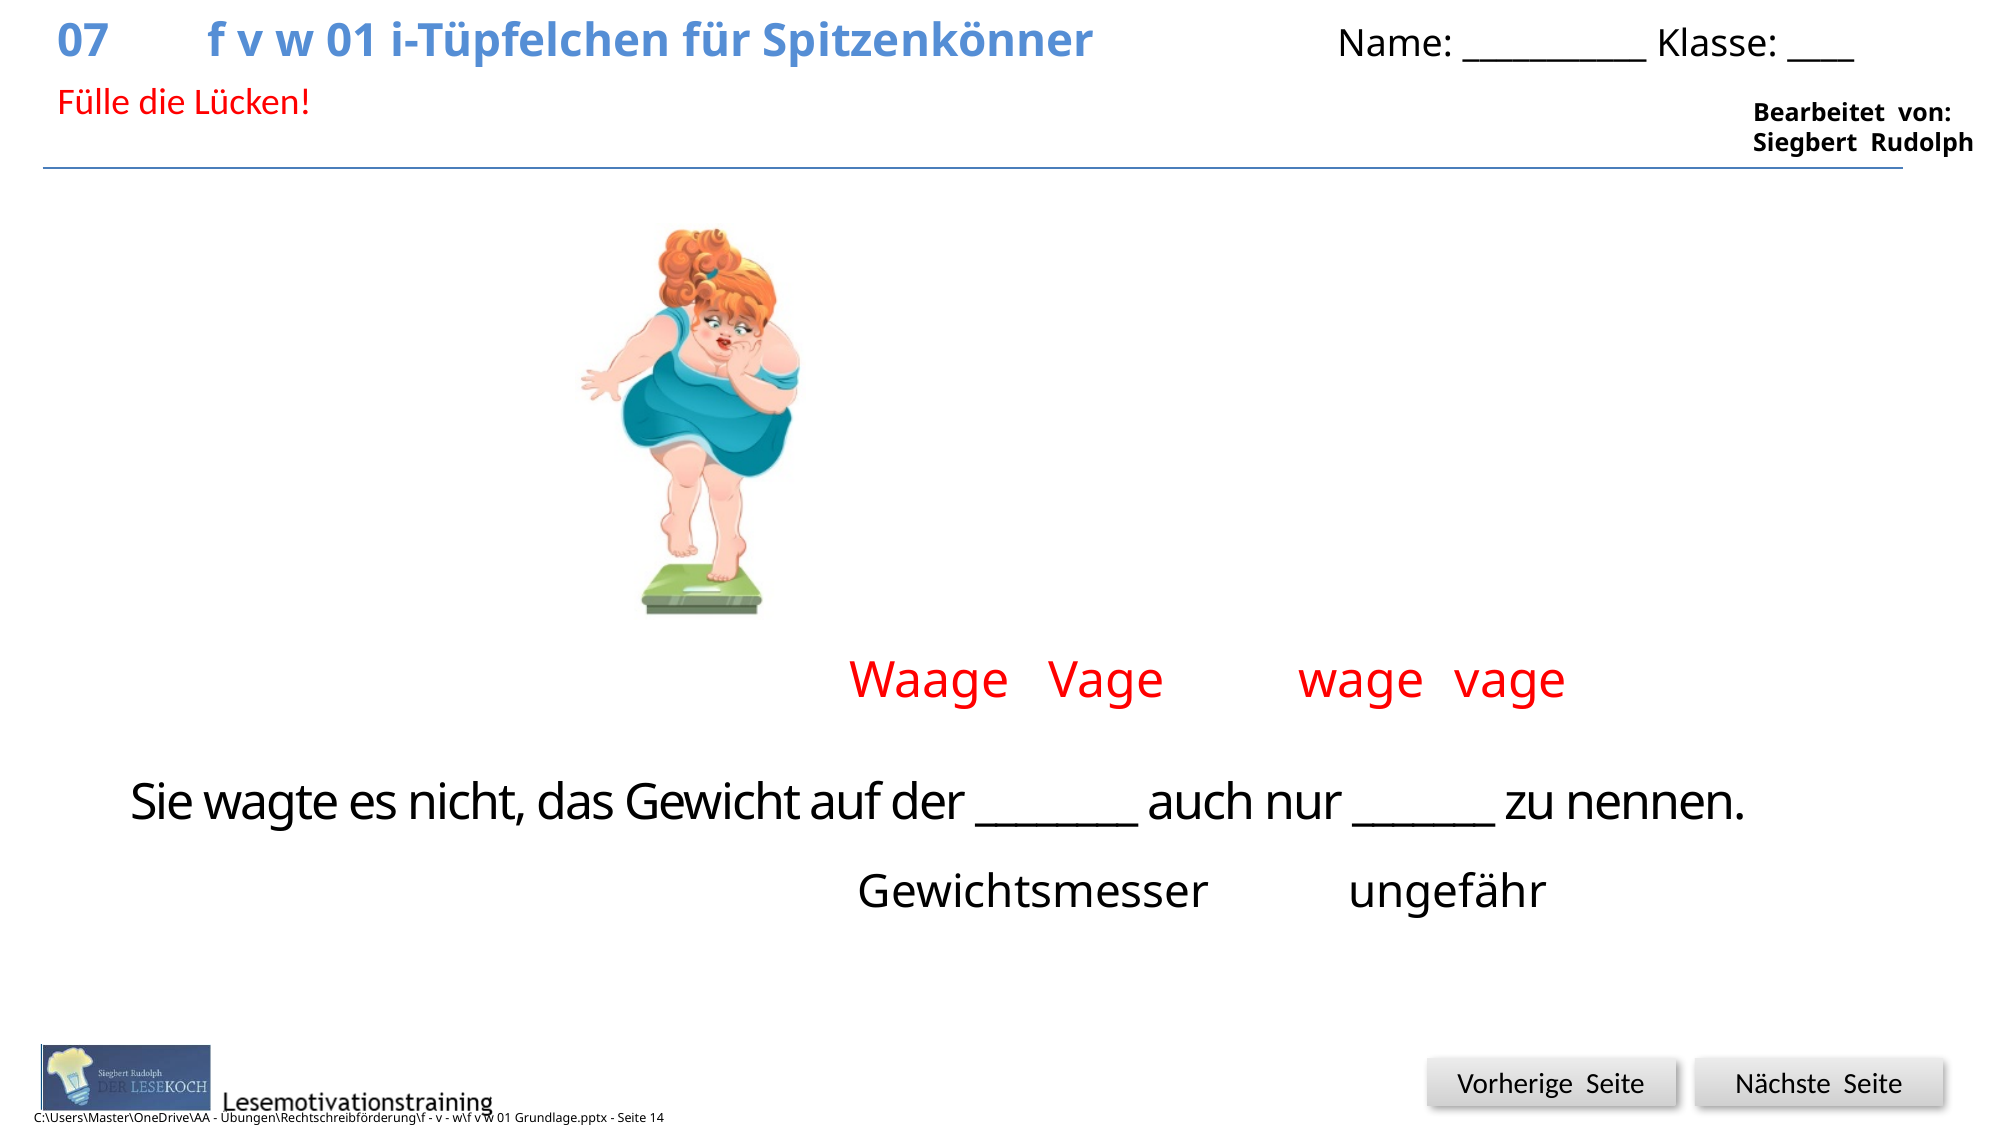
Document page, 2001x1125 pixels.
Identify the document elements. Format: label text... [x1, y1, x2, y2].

text_box 07 f v w 01 i-Tüpfelchen für Spitzenkönner Name: ___________ Klasse: ____ [42, 3, 2000, 73]
text_box Waage [834, 639, 1033, 715]
text_box ungefähr [1336, 853, 1623, 924]
text_box vage [1439, 639, 1652, 715]
text_box wage [1283, 639, 1439, 715]
text_box Gewichtsmesser [732, 853, 1336, 924]
picture [40, 1044, 508, 1111]
picture [574, 222, 807, 621]
text_box Vage [1033, 639, 1201, 715]
text_box C:\Users\Master\OneDrive\AA - Übungen\Rechtschreibförderung\f - v - w\f v w 01 Grundlage.pptx - Seite 14 [19, 1102, 679, 1125]
text_box Fülle die Lücken! [42, 69, 1043, 130]
text_box Sie wagte es nicht, das Gewicht auf der ________ auch nur _______ zu nennen. [115, 762, 1922, 838]
